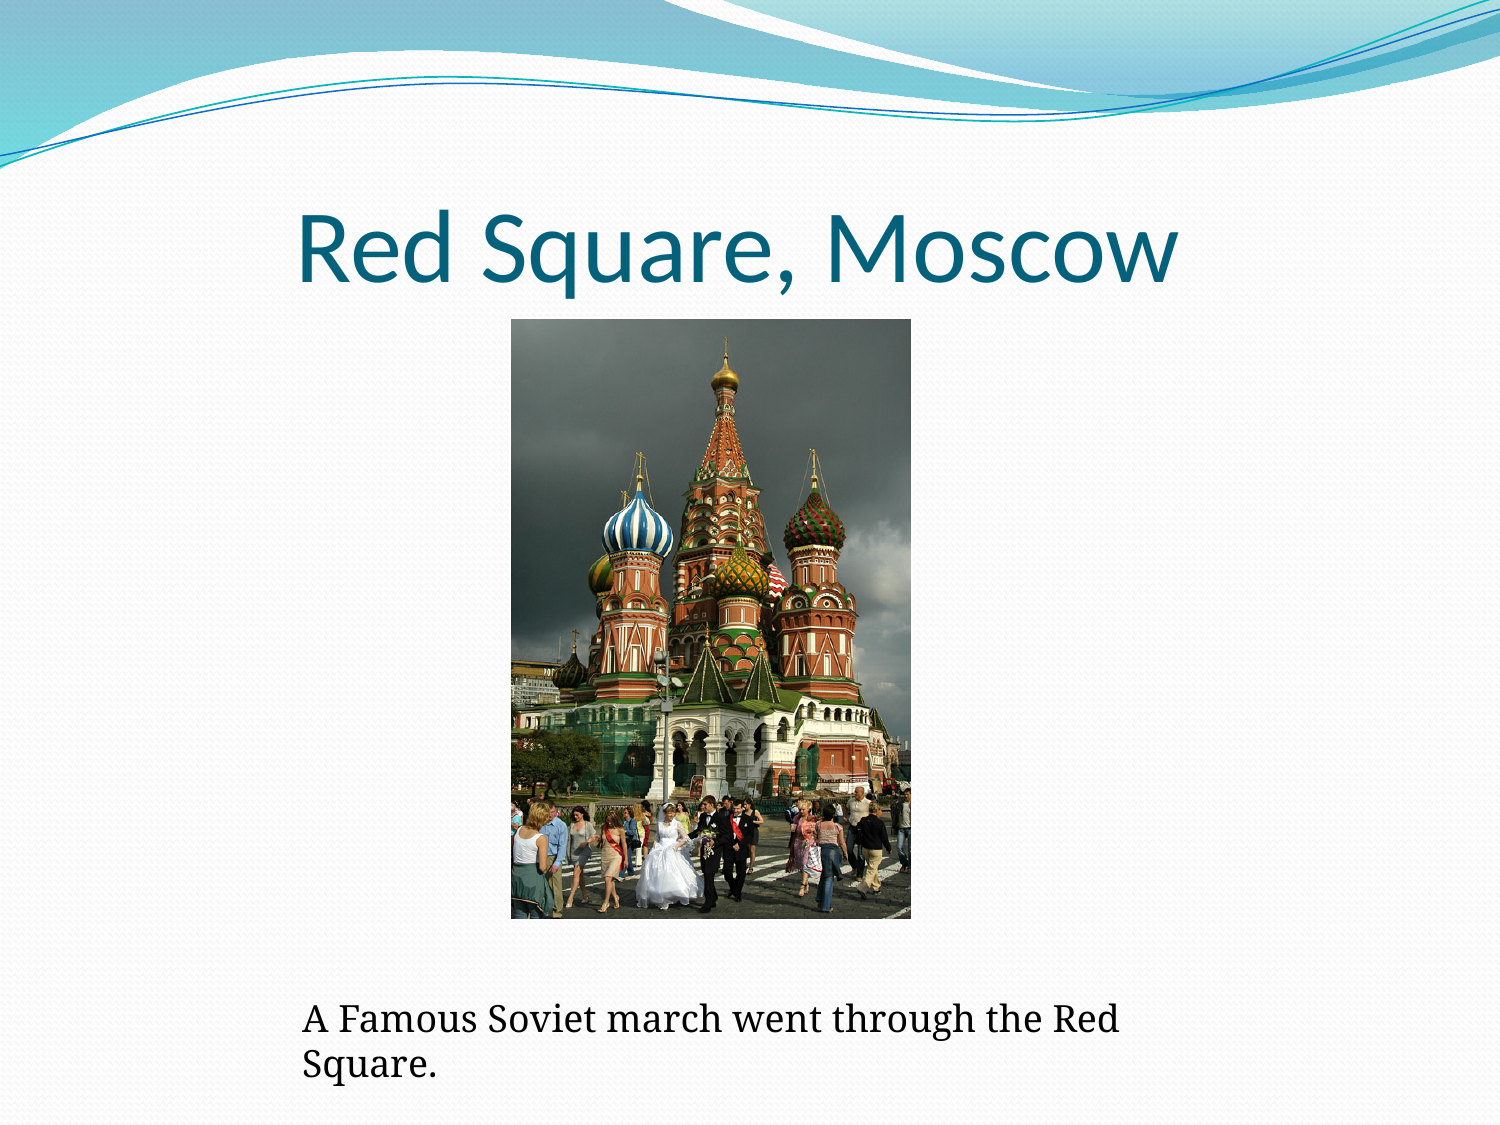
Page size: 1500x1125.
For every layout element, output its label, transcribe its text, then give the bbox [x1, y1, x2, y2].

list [509, 317, 913, 921]
title Red Square, Moscow [75, 115, 1425, 303]
text_box A Famous Soviet march went through the Red Square. [287, 987, 1188, 1093]
